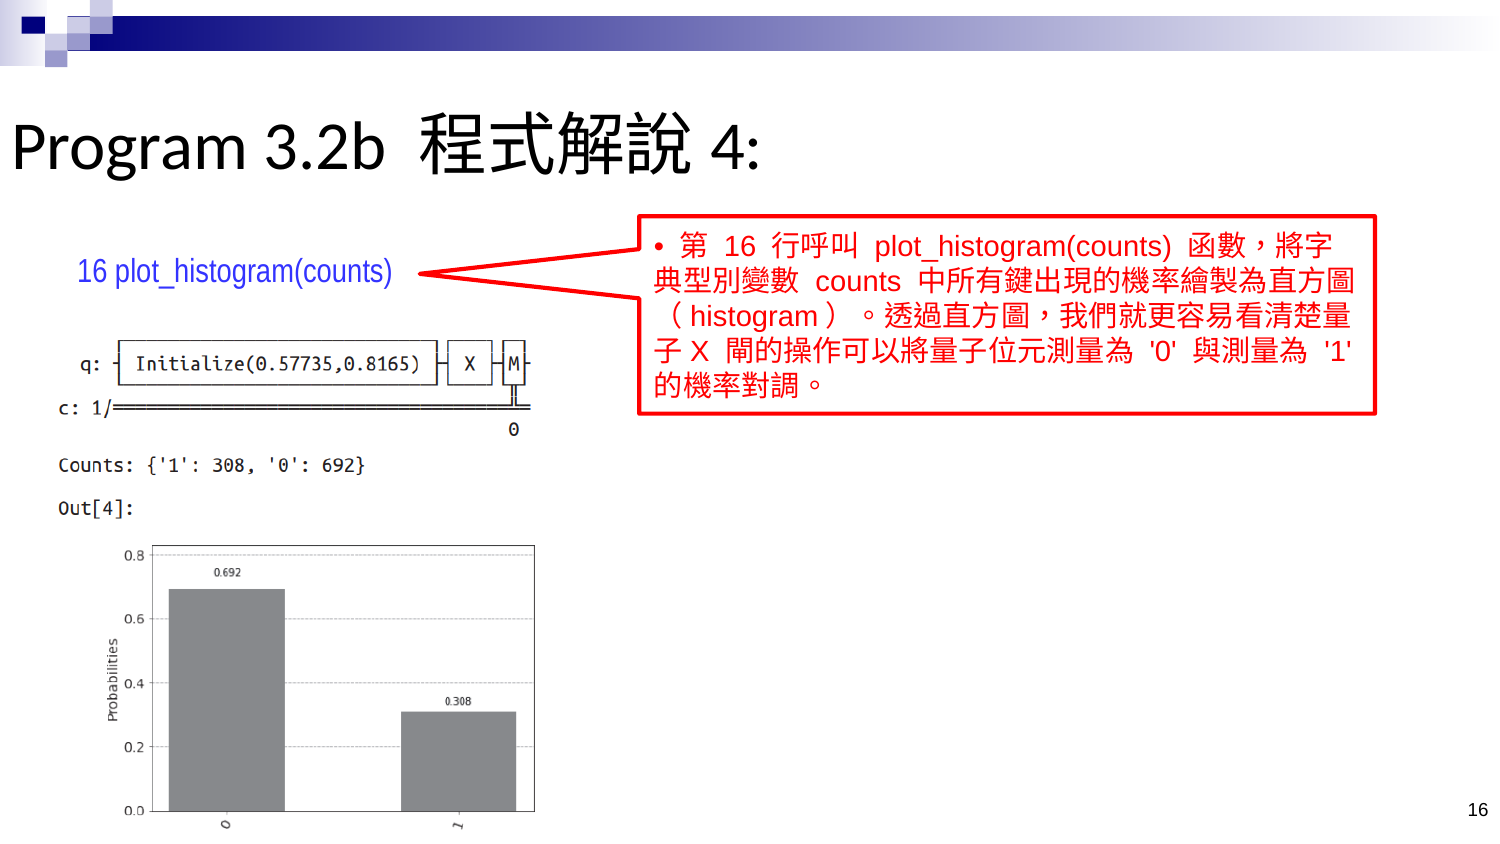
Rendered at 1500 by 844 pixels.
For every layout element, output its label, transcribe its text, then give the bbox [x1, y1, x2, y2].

picture [48, 326, 536, 844]
text_box 16 plot_histogram(counts) [62, 242, 637, 297]
slide_number 16 [1149, 796, 1500, 827]
text_box • 第 16 行呼叫 plot_histogram(counts) 函數，將字典型別變數 counts 中所有鍵出現的機率繪製為直方圖（histogram）。透過直方圖，我們就更容易看清楚量子X 閘的操作可以將量子位元測量為 '0' 與測量為 '1' 的機率對調。 [417, 214, 1378, 416]
title Program 3.2b 程式解說4: [0, 57, 1350, 226]
